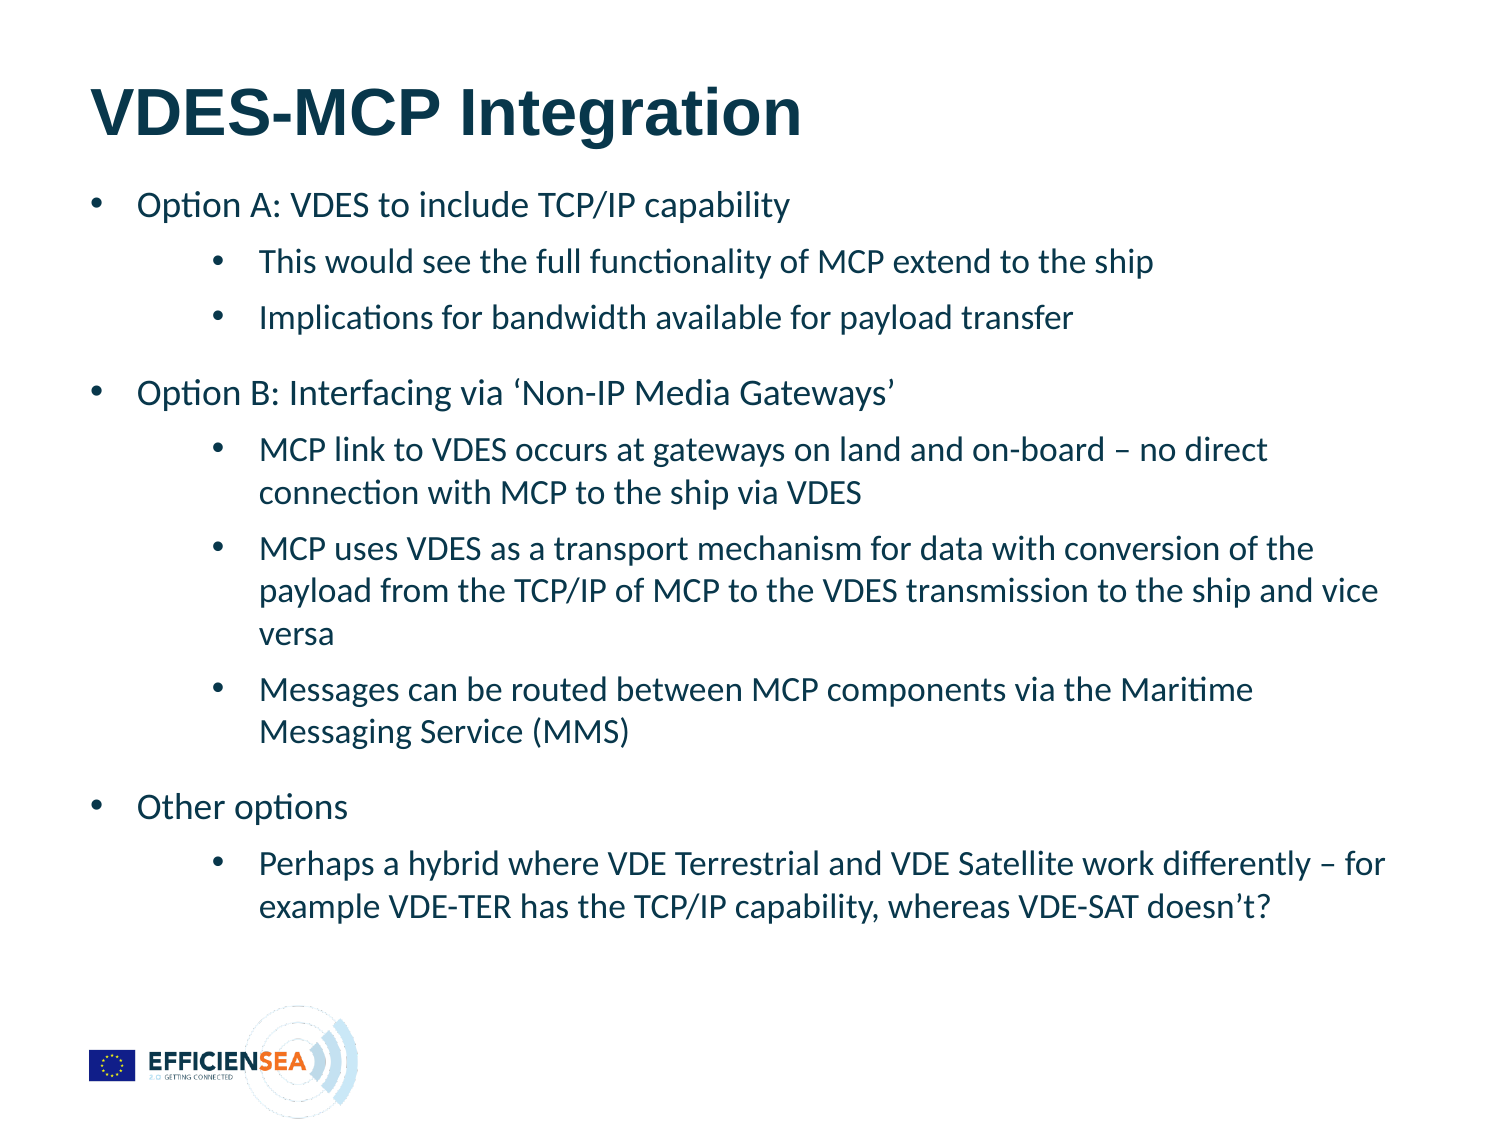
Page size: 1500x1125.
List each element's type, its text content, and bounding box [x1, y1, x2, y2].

picture [88, 1005, 386, 1122]
title VDES-MCP Integration [75, 45, 1425, 172]
list Option A: VDES to include TCP/IP capability This would see the full functionality of MCP extend to the ship Implications for bandwidth available for payload transfer Option B: Interfacing via ‘Non-IP Media Gateways’ MCP link to VDES occurs at gateways on land and on-board – no direct connection with MCP to the ship via VDES MCP uses VDES as a transport mechanism for data with conversion of the payload from the TCP/IP of MCP to the VDES transmission to the ship and vice versa Messages can be routed between MCP components via the Maritime Messaging Service (MMS) Other options Perhaps a hybrid where VDE Terrestrial and VDE Satellite work differently – for example VDE-TER has the TCP/IP capability, whereas VDE-SAT doesn’t? [75, 172, 1425, 1005]
